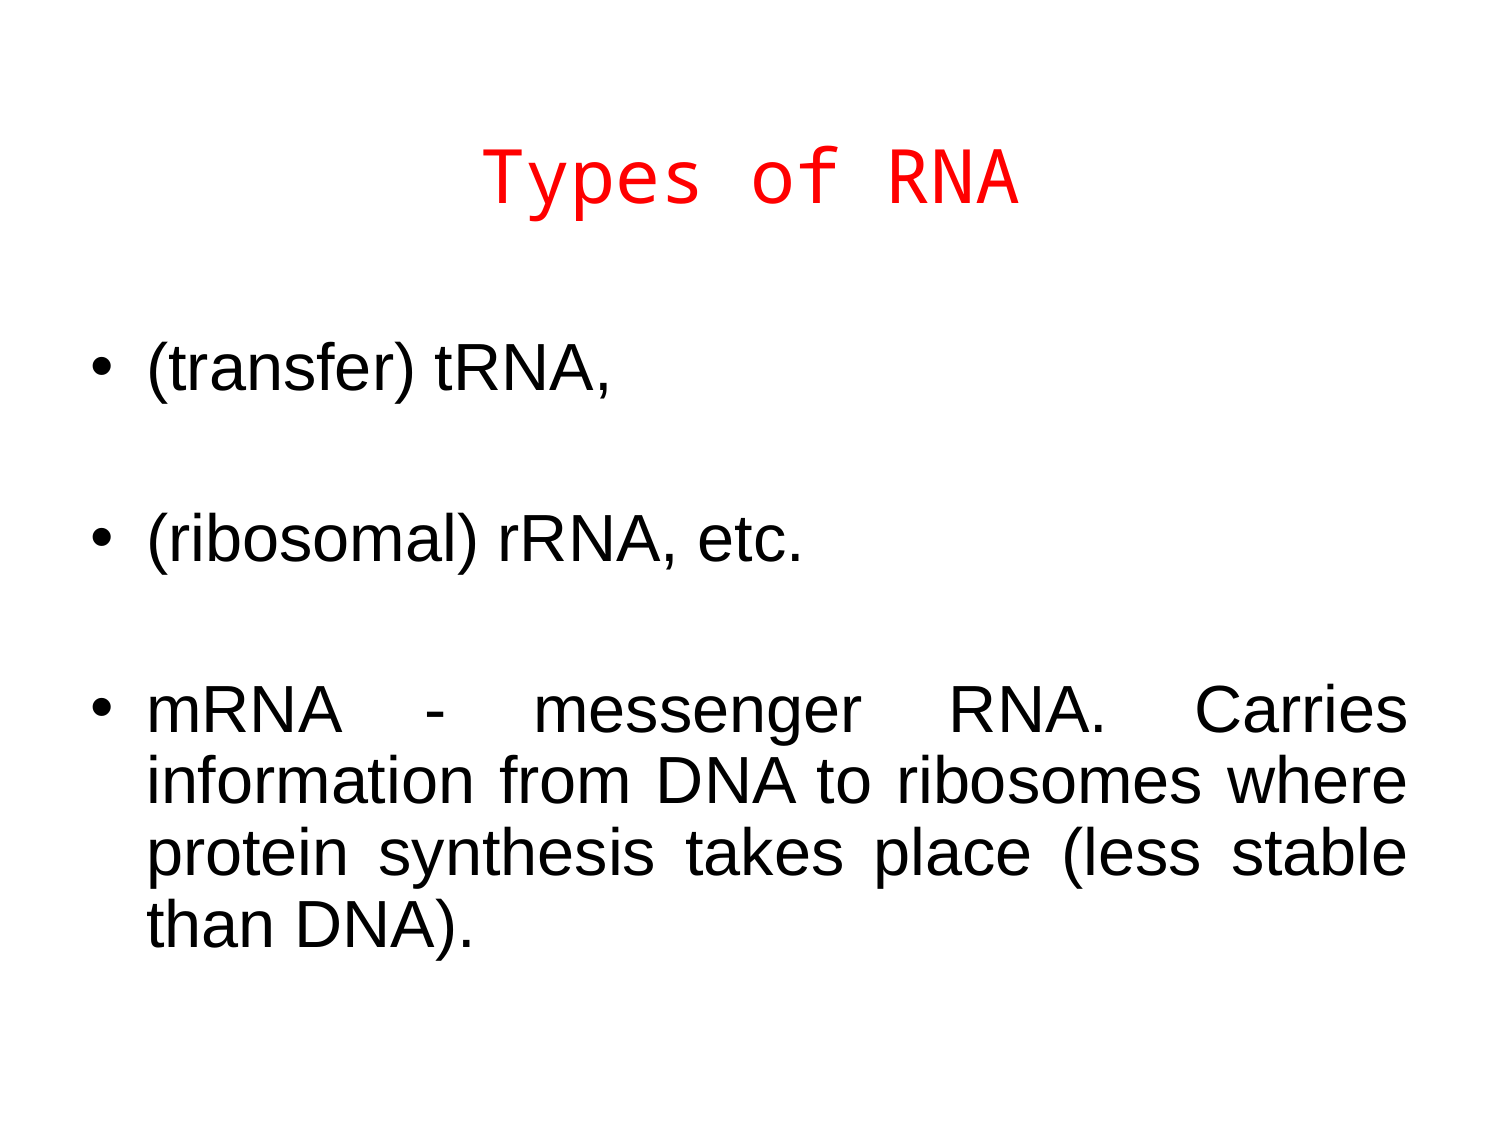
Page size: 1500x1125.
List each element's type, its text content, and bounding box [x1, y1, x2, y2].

list (transfer) tRNA, (ribosomal) rRNA, etc. mRNA - messenger RNA. Carries information from DNA to ribosomes where protein synthesis takes place (less stable than DNA). [75, 262, 1425, 1005]
title Types of RNA [75, 45, 1425, 233]
